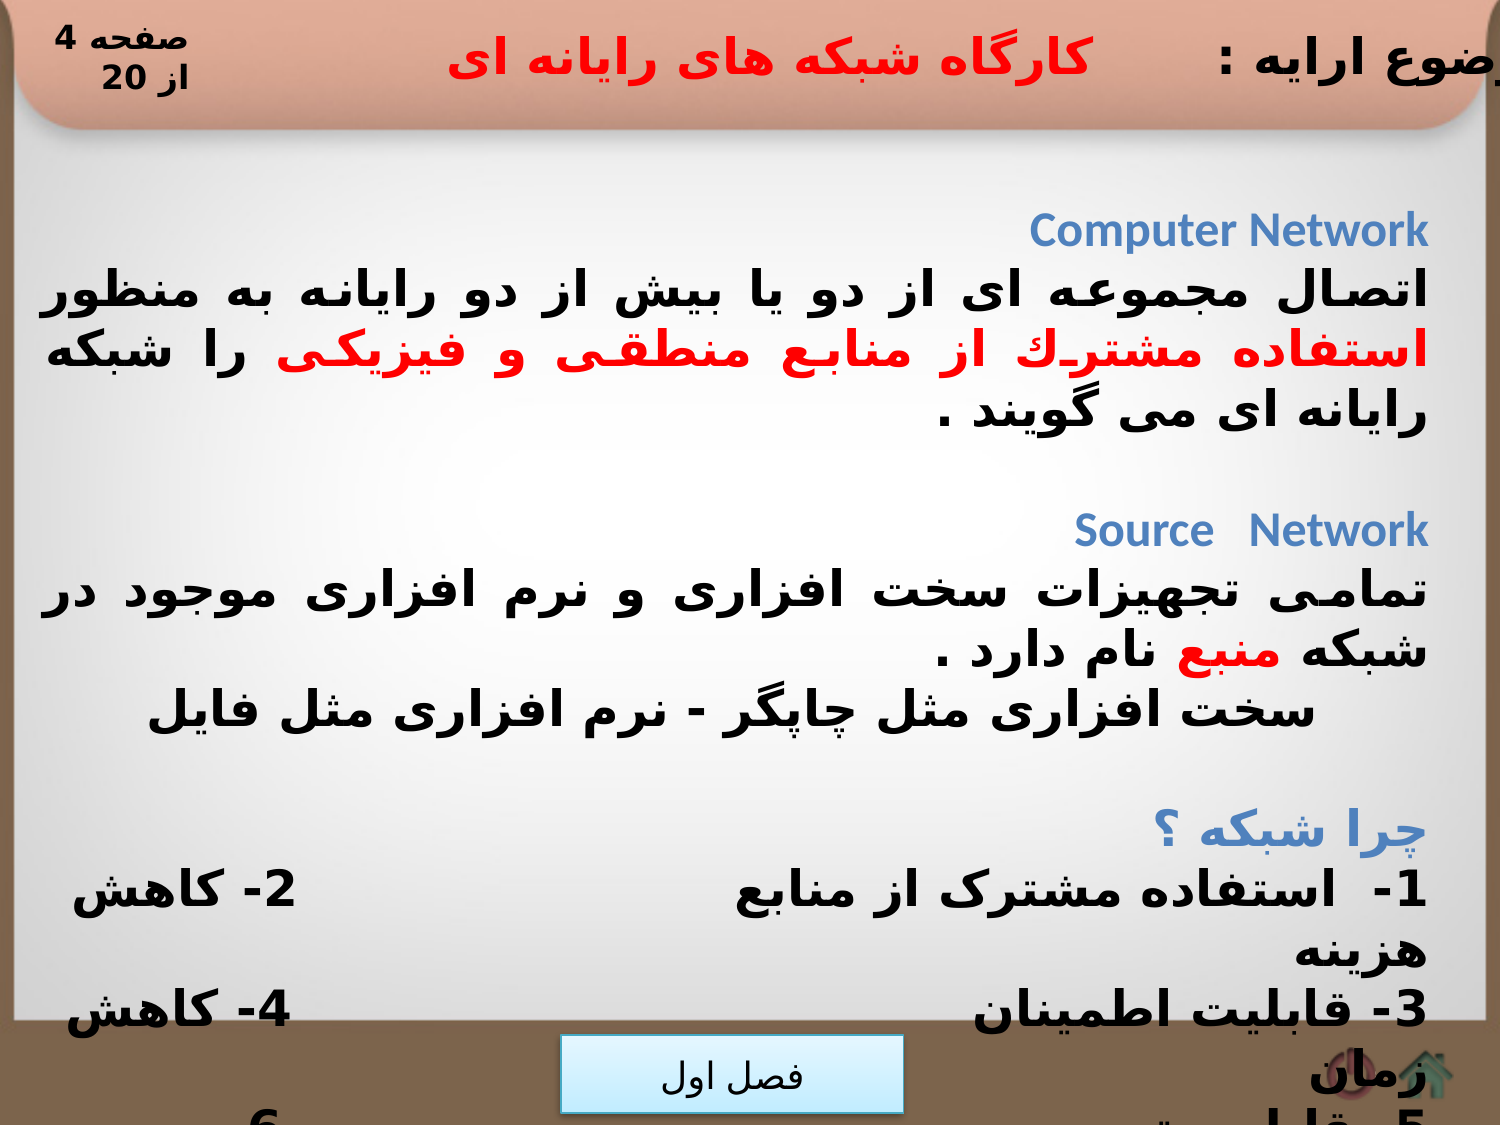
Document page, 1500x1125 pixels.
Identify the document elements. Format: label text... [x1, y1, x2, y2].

text_box موضوع ارایه : کارگاه شبکه های رایانه ای [431, 17, 1500, 92]
text_box Computer Network اتصال مجموعه ای از دو ﻳﺎ ﺑﻴﺶ از دو رایانه به منظور اﺳﺘﻔﺎده ﻣﺸﺘﺮك از منابع منطقی و فیزیکی را شبکه رایانه ای می گویند . Source Network تمامی تجهیزات سخت افزاری و نرم افزاری موجود در شبکه منبع نام دارد . سخت افزاری مثل چاپگر - نرم افزاری مثل فایل چرا شبکه ؟ 1- استفاده مشترک از منابع 2- کاهش هزینه 3- قابلیت اطمینان 4- کاهش زمان 5- قابلیت توسعه 6- ارتباطات [20, 188, 1445, 1125]
text_box صفحه 4 از 20 [0, 9, 205, 104]
picture [0, 0, 1500, 1125]
text_box فصل اول [560, 1034, 904, 1114]
picture [1323, 1046, 1380, 1102]
